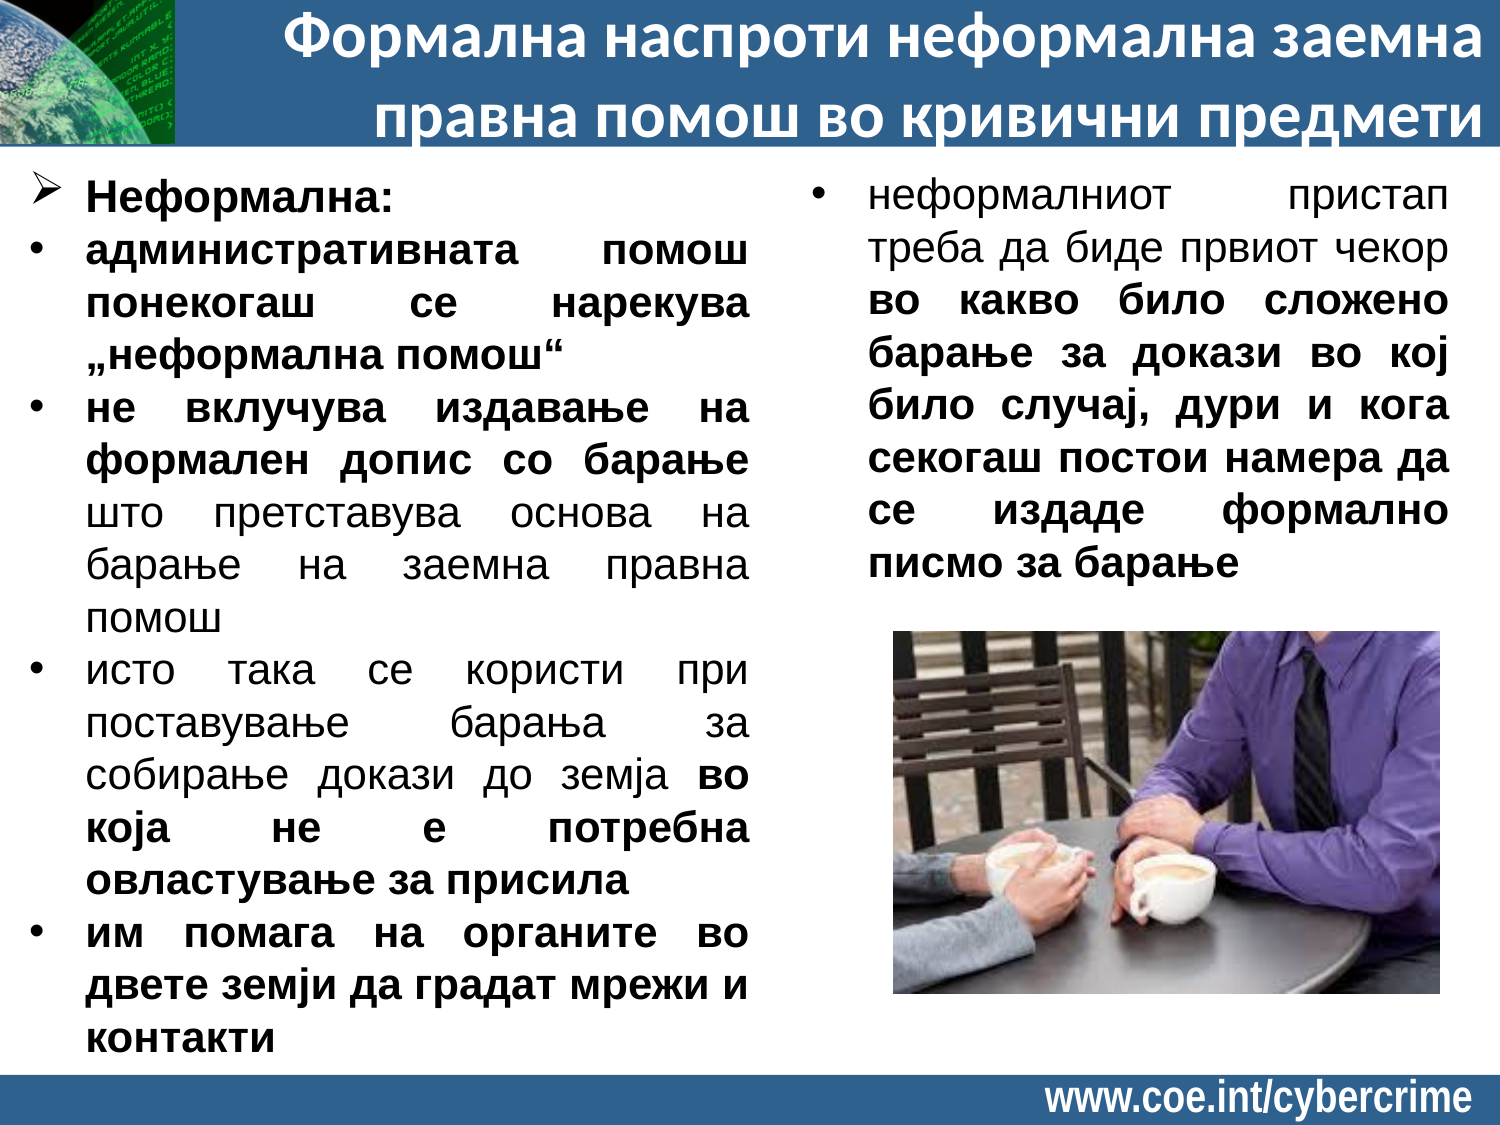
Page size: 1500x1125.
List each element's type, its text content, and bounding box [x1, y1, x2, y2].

text_box Неформална: административната помош понекогаш се нарекува „неформална помош“ не вклучува издавање на формален допис со барање што претставува основа на барање на заемна правна помош исто така се користи при поставување барања за собирање докази до земја во која не е потребна овластување за присила им помага на органите во двете земји да градат мрежи и контакти [14, 158, 765, 1069]
text_box www.coe.int/cybercrime [1030, 1059, 1500, 1125]
text_box Формална наспроти неформална заемна правна помош во кривични предмети [177, 0, 1500, 149]
text_box [0, 1073, 1030, 1125]
text_box неформалниот пристап треба да биде првиот чекор во какво било сложено барање за докази во кој било случај, дури и кога секогаш постои намера да се издаде формално писмо за барање [796, 158, 1465, 594]
picture [0, 0, 175, 144]
picture [893, 631, 1441, 994]
